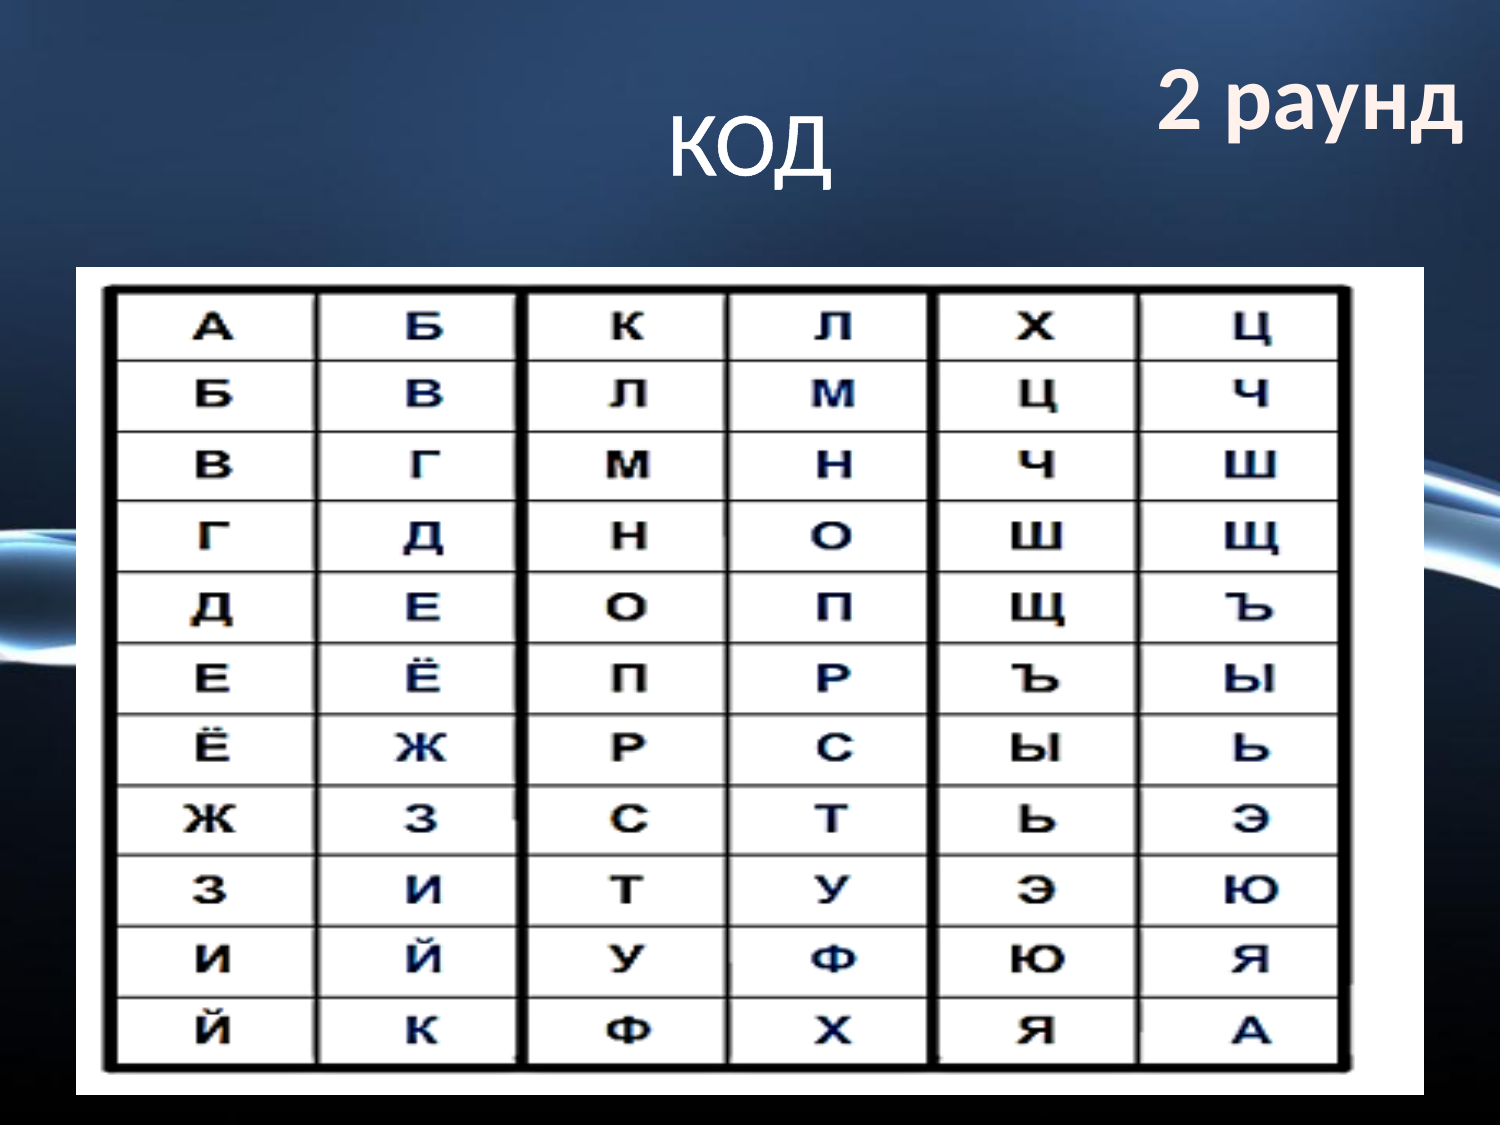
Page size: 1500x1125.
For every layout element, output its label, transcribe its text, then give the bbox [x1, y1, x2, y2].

picture [0, 0, 1500, 1125]
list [76, 266, 1424, 1095]
text_box 2 раунд [1141, 30, 1479, 156]
title КОД [75, 45, 1425, 233]
